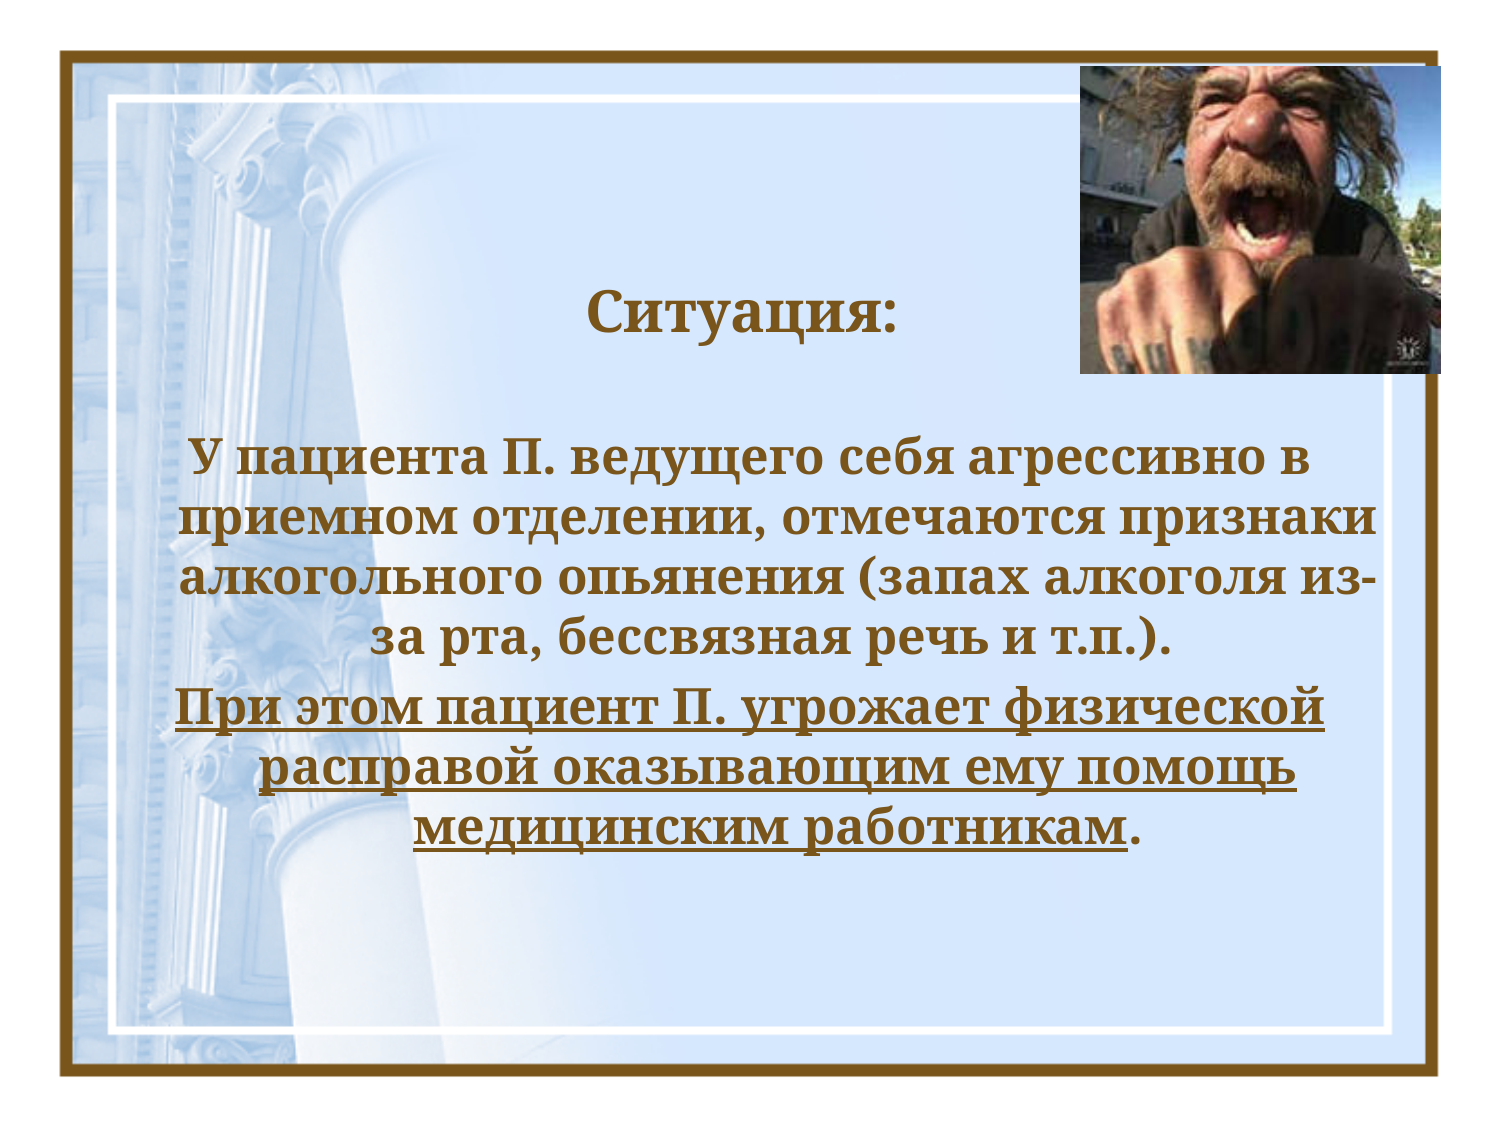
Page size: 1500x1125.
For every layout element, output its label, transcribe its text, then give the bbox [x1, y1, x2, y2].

picture [0, 0, 1500, 1125]
list Ситуация: У пациента П. ведущего себя агрессивно в приемном отделении, отмечаются признаки алкогольного опьянения (запах алкоголя из-за рта, бессвязная речь и т.п.). При этом пациент П. угрожает физической расправой оказывающим ему помощь медицинским работникам. [88, 266, 1412, 1045]
